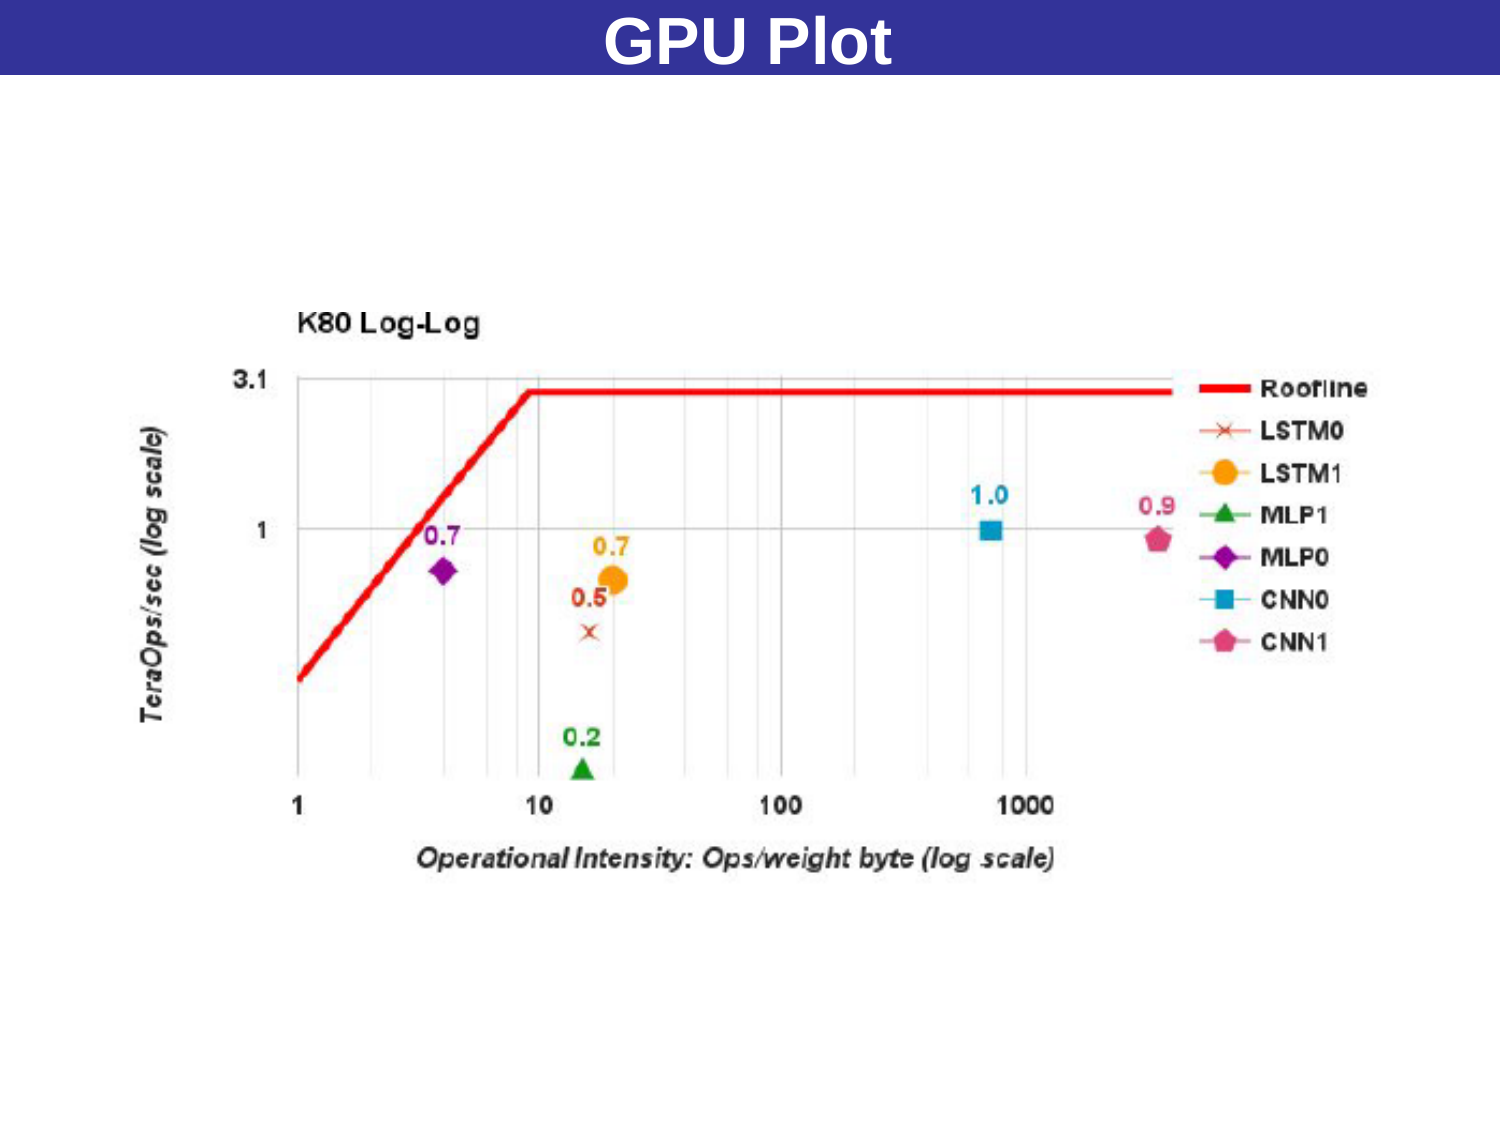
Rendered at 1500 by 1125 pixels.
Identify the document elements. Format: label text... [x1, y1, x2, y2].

title GPU Plot [0, 0, 1500, 75]
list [59, 312, 1500, 888]
